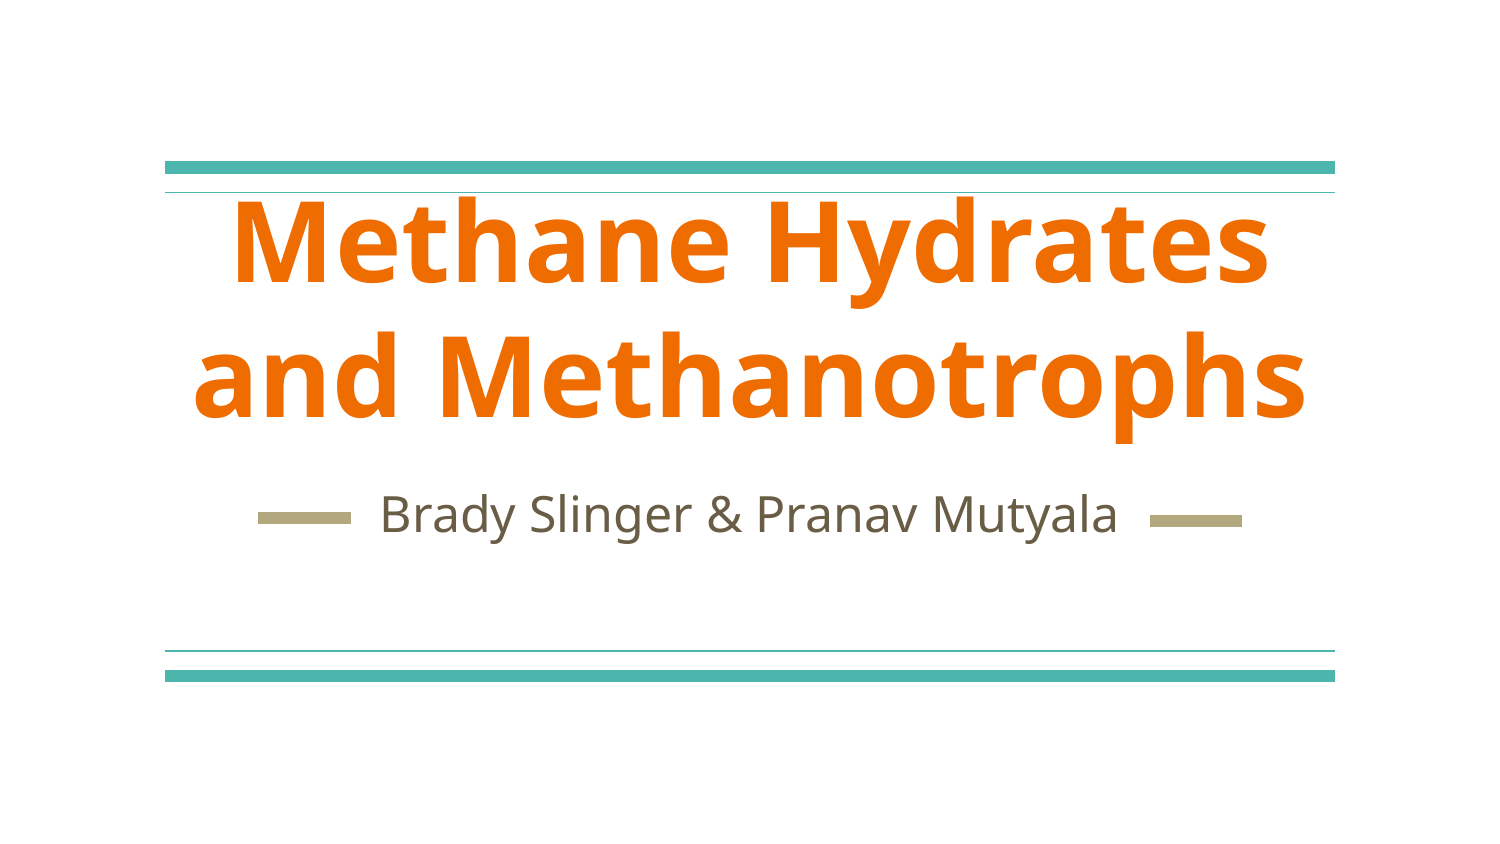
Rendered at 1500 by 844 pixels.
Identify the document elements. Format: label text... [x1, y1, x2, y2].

subtitle Brady Slinger & Pranav Mutyala [350, 467, 1150, 598]
title Methane Hydrates and Methanotrophs [164, 287, 1336, 456]
